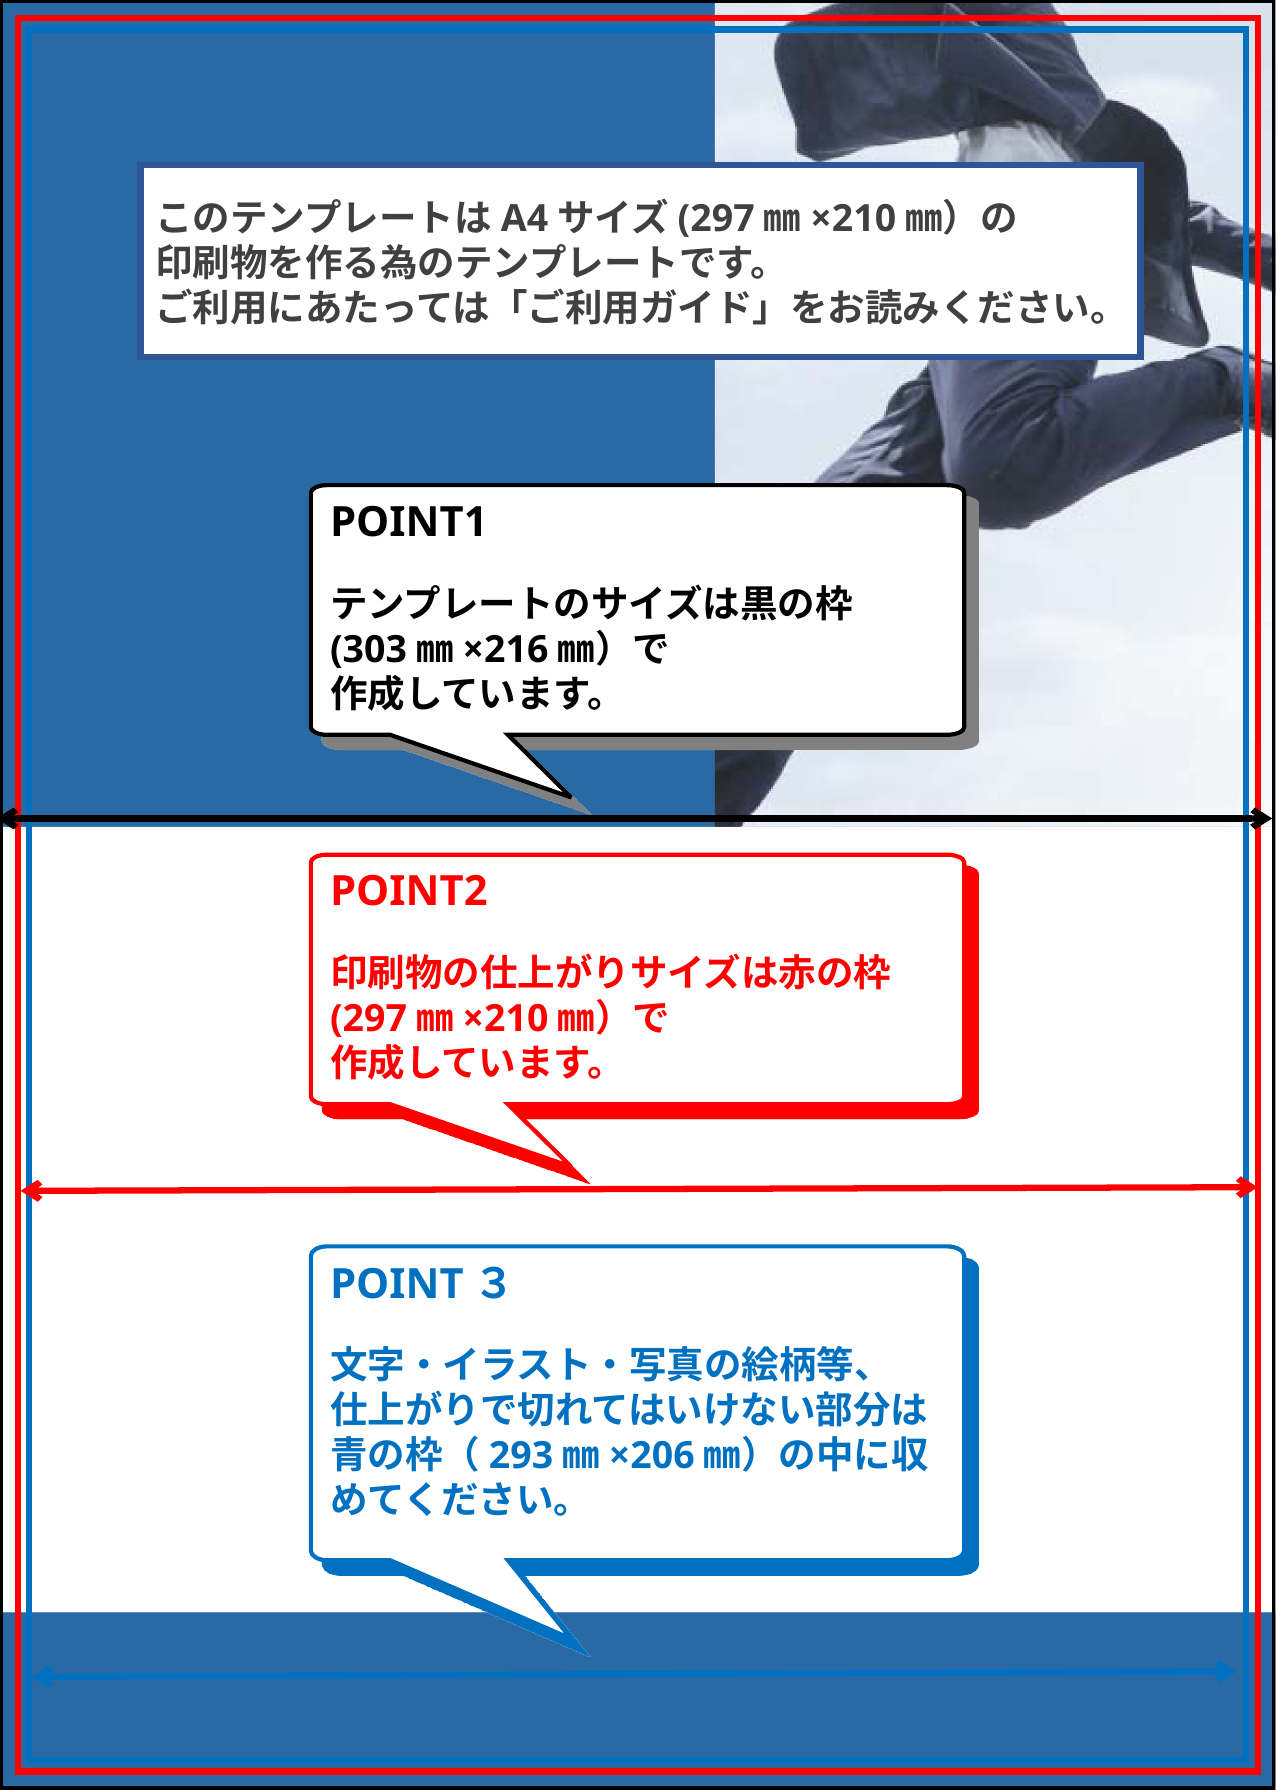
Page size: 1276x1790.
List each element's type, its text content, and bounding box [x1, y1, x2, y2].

text_box POINT３ 文字・イラスト・写真の絵柄等、 仕上がりで切れてはいけない部分は 青の枠（293㎜×206㎜）の中に収めてください。 [310, 1246, 965, 1639]
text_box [20, 1187, 1258, 1191]
text_box [17, 822, 1259, 1773]
text_box [28, 1191, 1247, 1761]
text_box [0, 0, 1276, 1790]
text_box POINT2 印刷物の仕上がりサイズは赤の枠(297㎜×210㎜）で 作成しています。 [310, 854, 965, 1167]
text_box [28, 822, 1247, 1187]
text_box [28, 28, 1247, 815]
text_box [31, 1671, 1237, 1677]
text_box POINT1 テンプレートのサイズは黒の枠 (303㎜×216㎜）で 作成しています。 [310, 485, 965, 798]
text_box このテンプレートはA4サイズ(297㎜×210㎜）の 印刷物を作る為のテンプレートです。 ご利用にあたっては「ご利用ガイド」をお読みください。 [140, 164, 1142, 358]
text_box [17, 17, 1259, 815]
